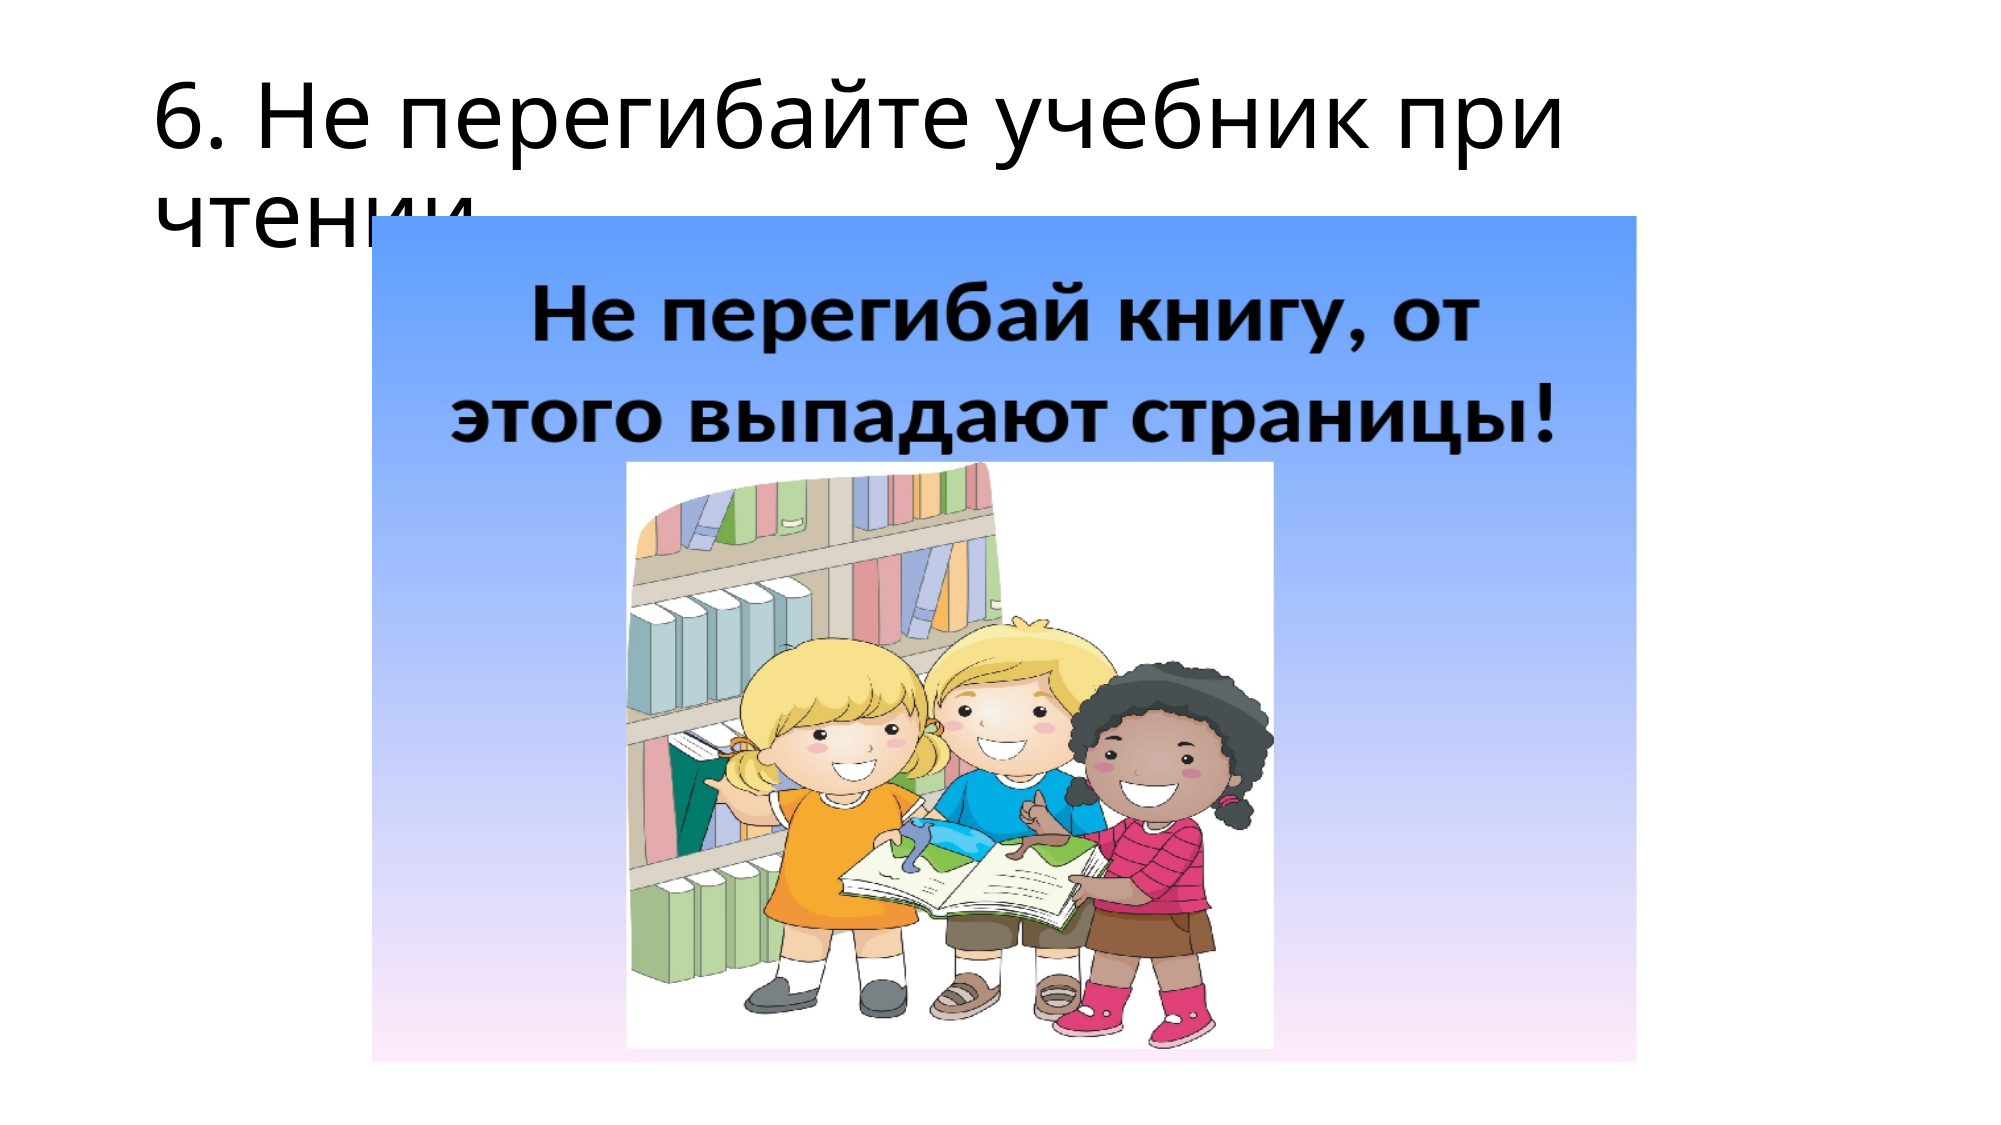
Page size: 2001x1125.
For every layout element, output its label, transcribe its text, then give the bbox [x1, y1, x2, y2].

title 6. Не перегибайте учебник при чтении. [137, 59, 1863, 278]
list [372, 216, 1638, 1063]
